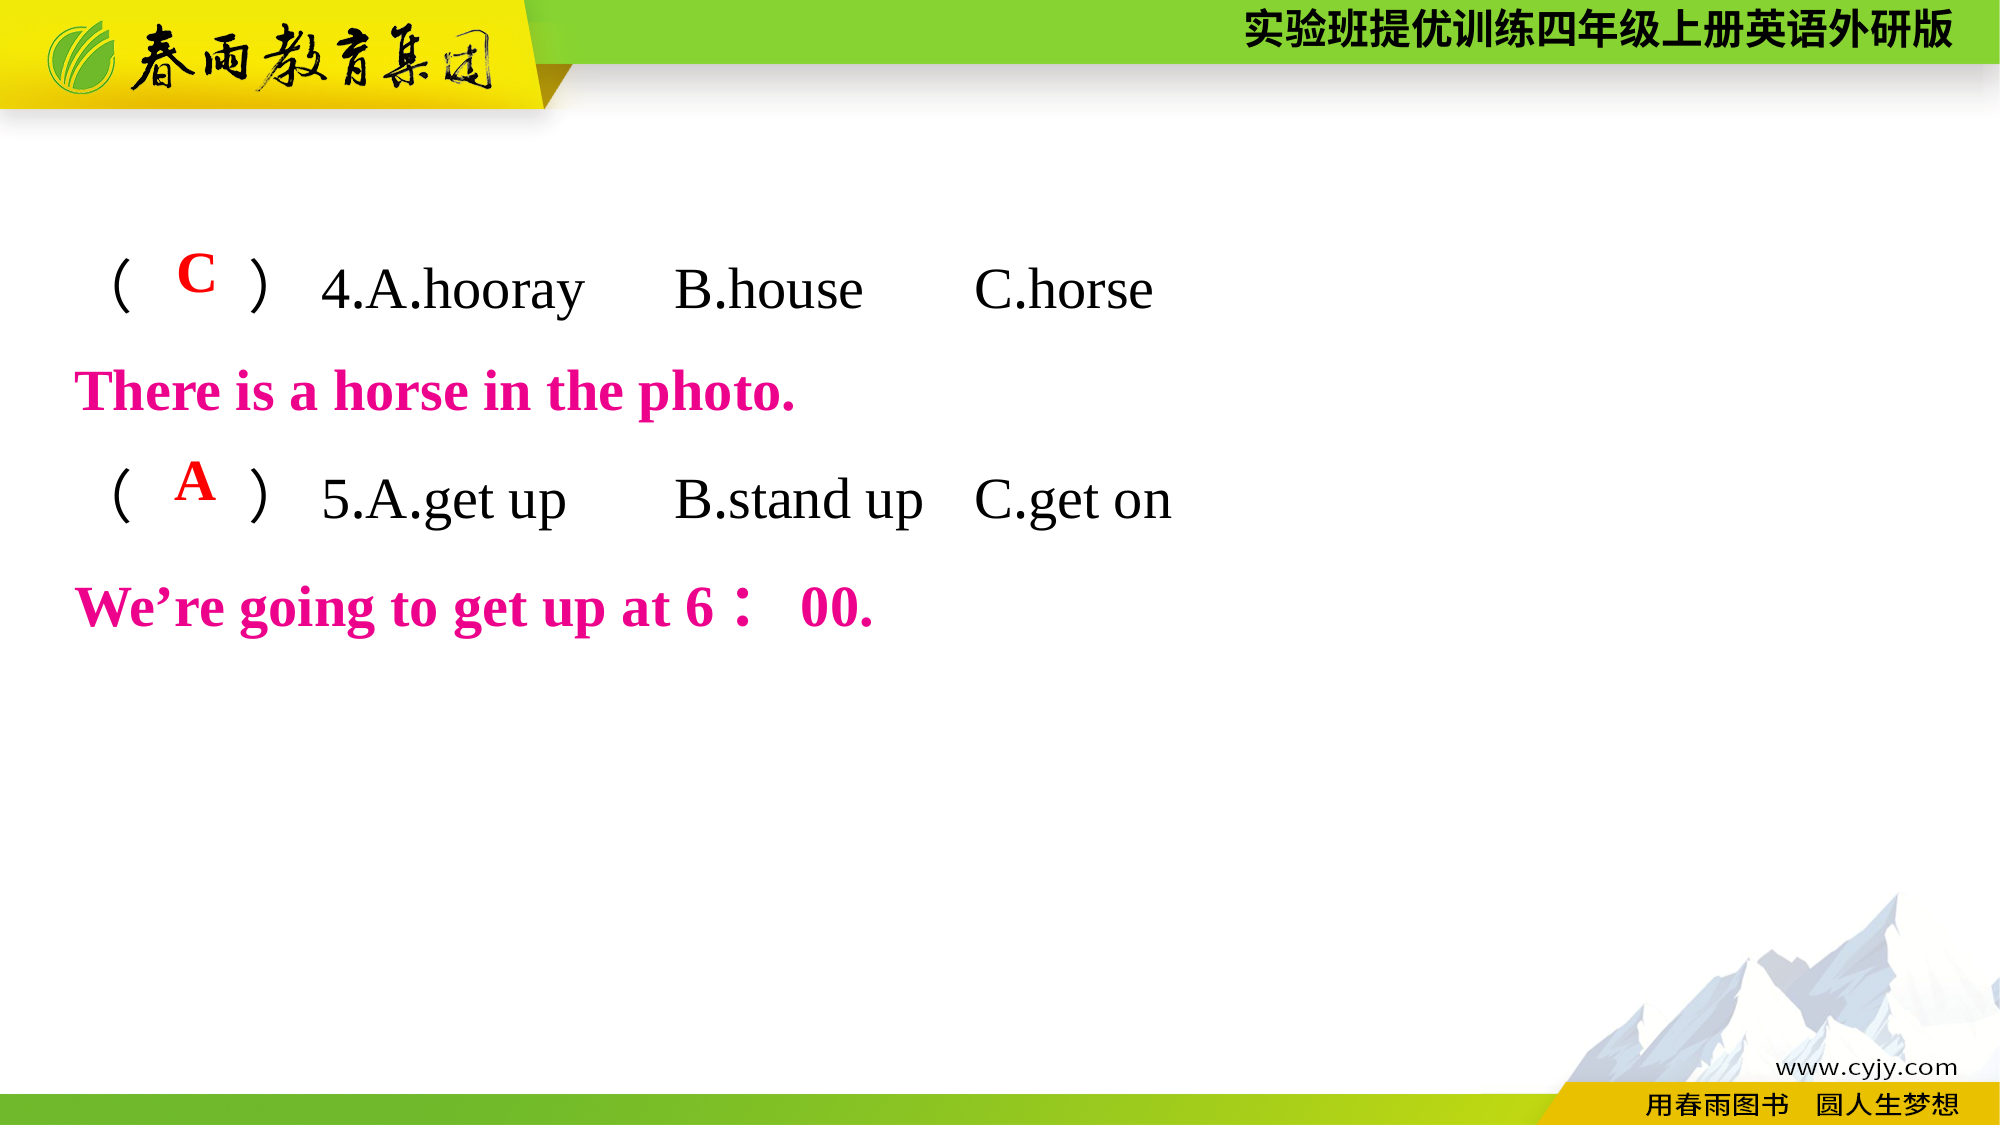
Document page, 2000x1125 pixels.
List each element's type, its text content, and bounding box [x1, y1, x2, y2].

picture [0, 0, 2000, 1125]
text_box There is a horse in the photo. [59, 310, 1944, 430]
text_box A [159, 434, 232, 520]
list （ ）4.A.hooray B.house C.horse （ ）5.A.get up B.stand up C.get on [59, 208, 1944, 310]
text_box We’re going to get up at 6：00. [59, 525, 1944, 646]
text_box C [161, 226, 249, 312]
list （ ）4.A.hooray B.house C.horse （ ）5.A.get up B.stand up C.get on [59, 430, 1944, 525]
